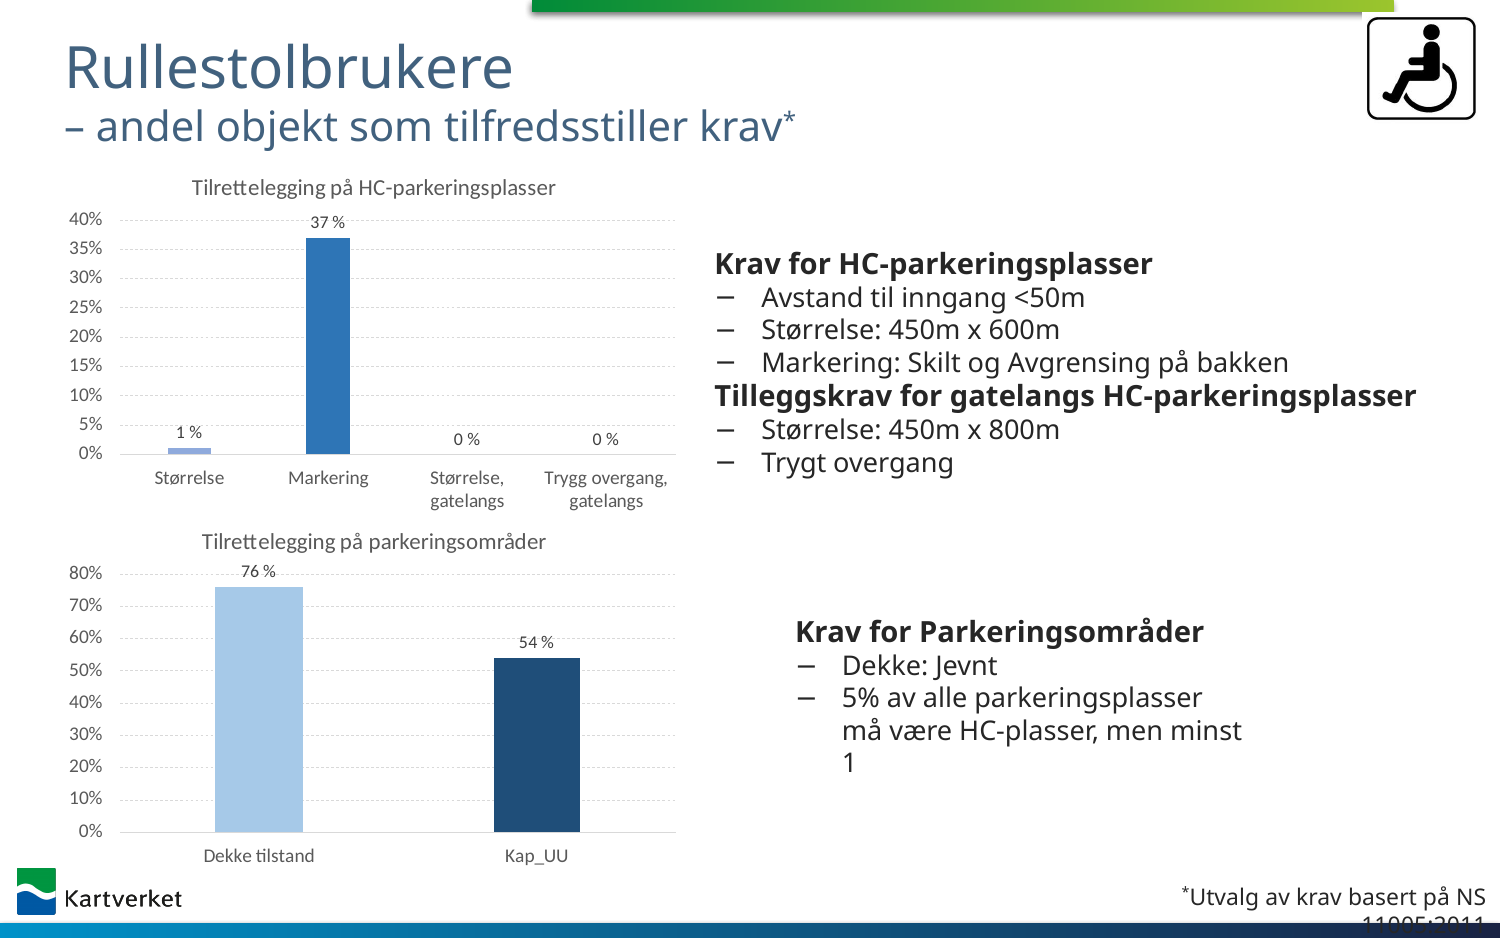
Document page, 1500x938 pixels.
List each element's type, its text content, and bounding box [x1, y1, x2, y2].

picture [1362, 12, 1481, 126]
text_box *Utvalg av krav basert på NS 11005:2011 [1068, 873, 1500, 938]
text_box Krav for Parkeringsområder Dekke: Jevnt 5% av alle parkeringsplasser må være HC-plasser, men minst 1 [780, 605, 1261, 786]
picture [62, 520, 687, 874]
text_box Rullestolbrukere – andel objekt som tilfredsstiller krav* [49, 25, 1431, 158]
picture [62, 166, 687, 519]
text_box Krav for HC-parkeringsplasser Avstand til inngang <50m Størrelse: 450m x 600m Markering: Skilt og Avgrensing på bakken Tilleggskrav for gatelangs HC-parkeringsplasser Størrelse: 450m x 800m Trygt overgang [699, 237, 1433, 485]
